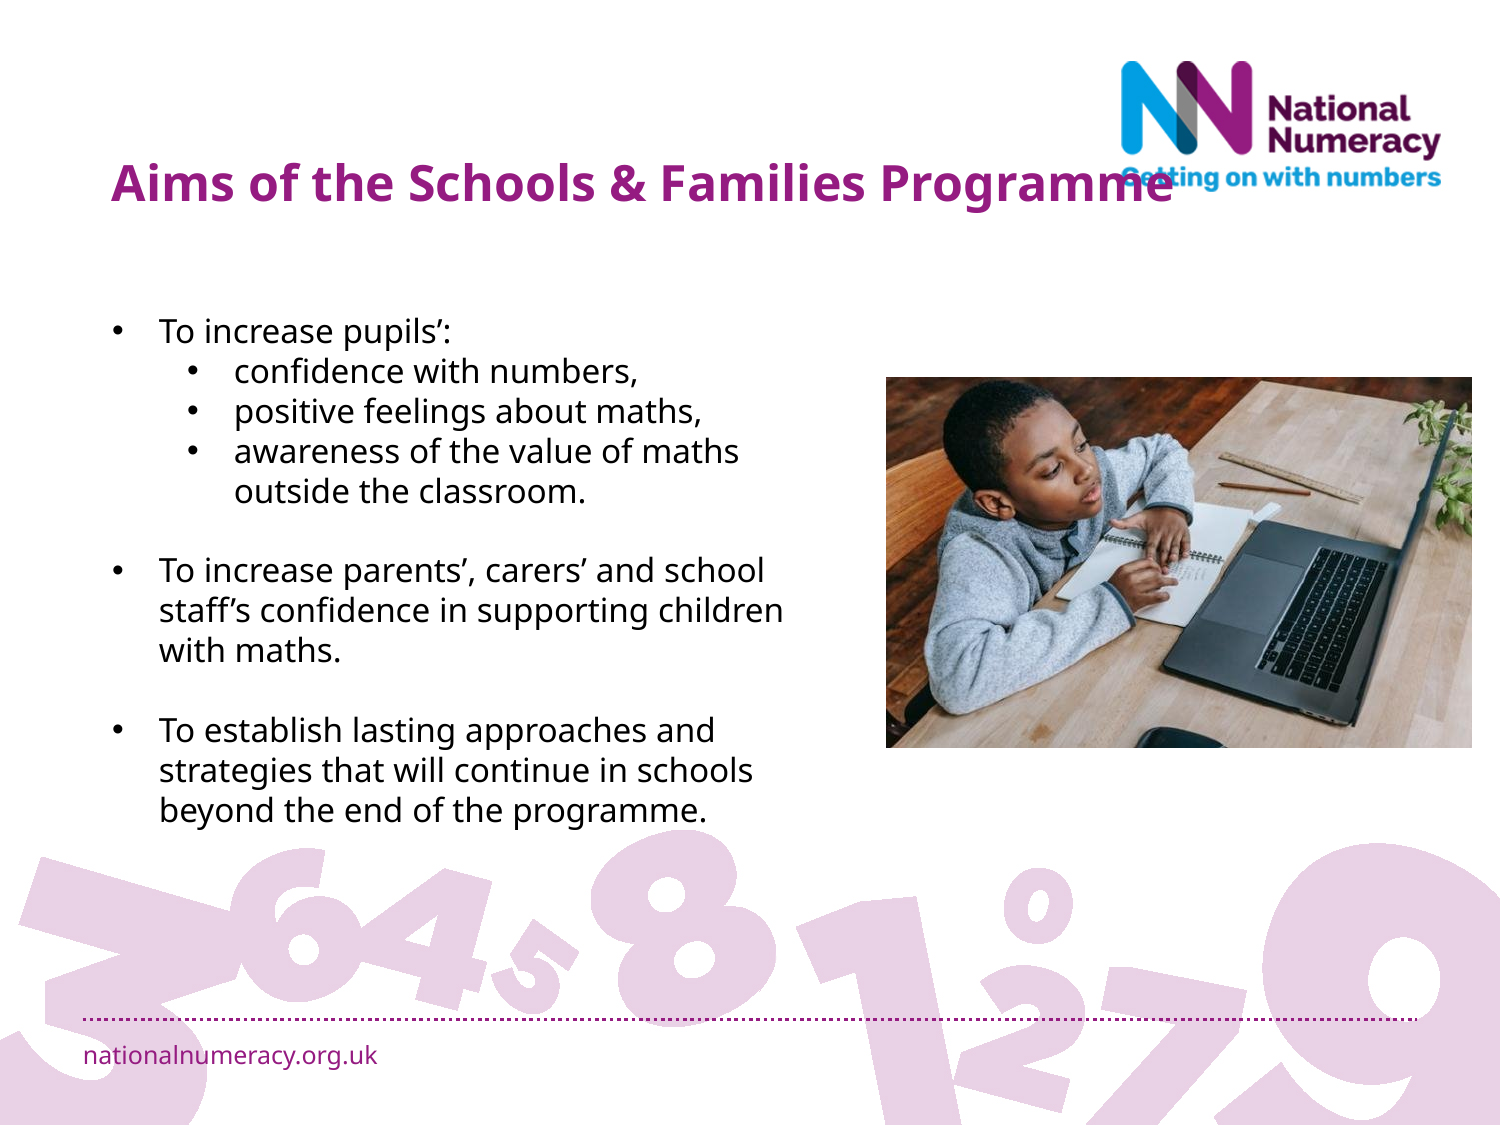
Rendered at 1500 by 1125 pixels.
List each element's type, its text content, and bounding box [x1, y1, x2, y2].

text_box To increase pupils’: confidence with numbers, positive feelings about maths, awareness of the value of maths outside the classroom. To increase parents’, carers’ and school staff’s confidence in supporting children with maths. To establish lasting approaches and strategies that will continue in schools beyond the end of the programme. [97, 302, 849, 808]
text_box Aims of the Schools & Families Programme [97, 150, 1433, 213]
picture [0, 0, 1500, 1125]
